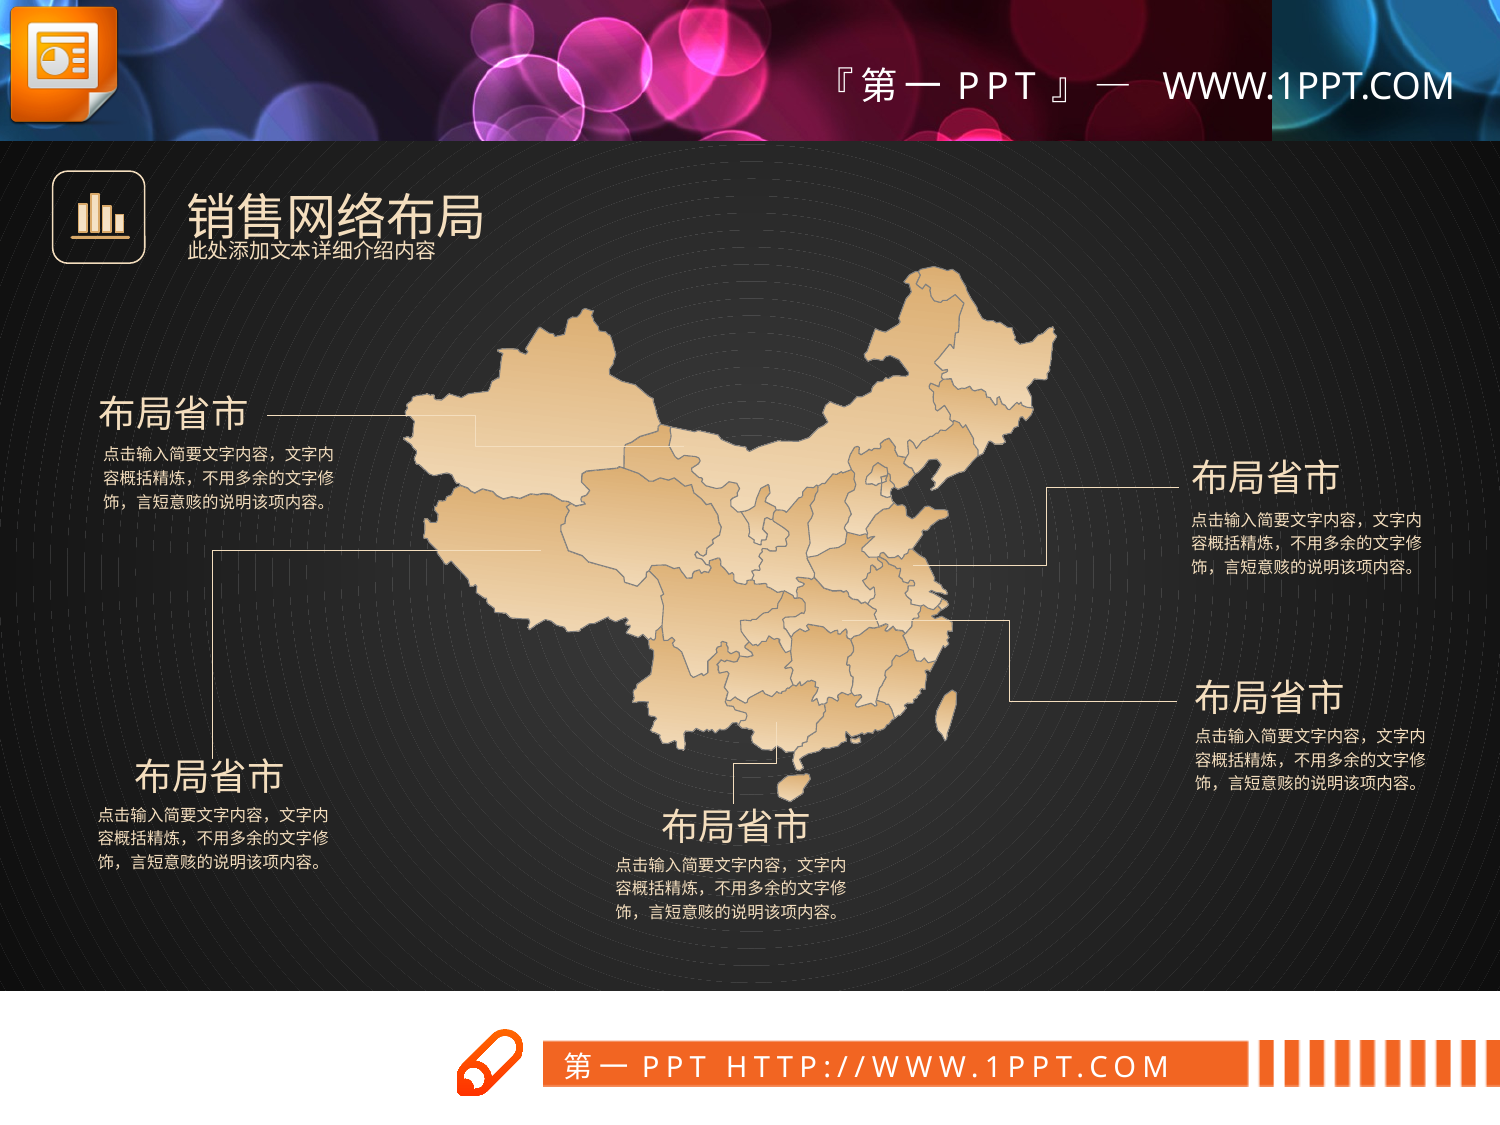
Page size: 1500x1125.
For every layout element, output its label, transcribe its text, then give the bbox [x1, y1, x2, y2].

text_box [842, 620, 1456, 801]
text_box 销售网络布局 [171, 166, 526, 253]
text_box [72, 380, 685, 519]
picture [0, 0, 1500, 141]
text_box 此处添加文本详细介绍内容 [172, 225, 457, 268]
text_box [52, 170, 145, 264]
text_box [913, 444, 1452, 584]
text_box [592, 722, 869, 929]
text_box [406, 261, 1057, 803]
picture [543, 1040, 1500, 1087]
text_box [74, 550, 542, 879]
